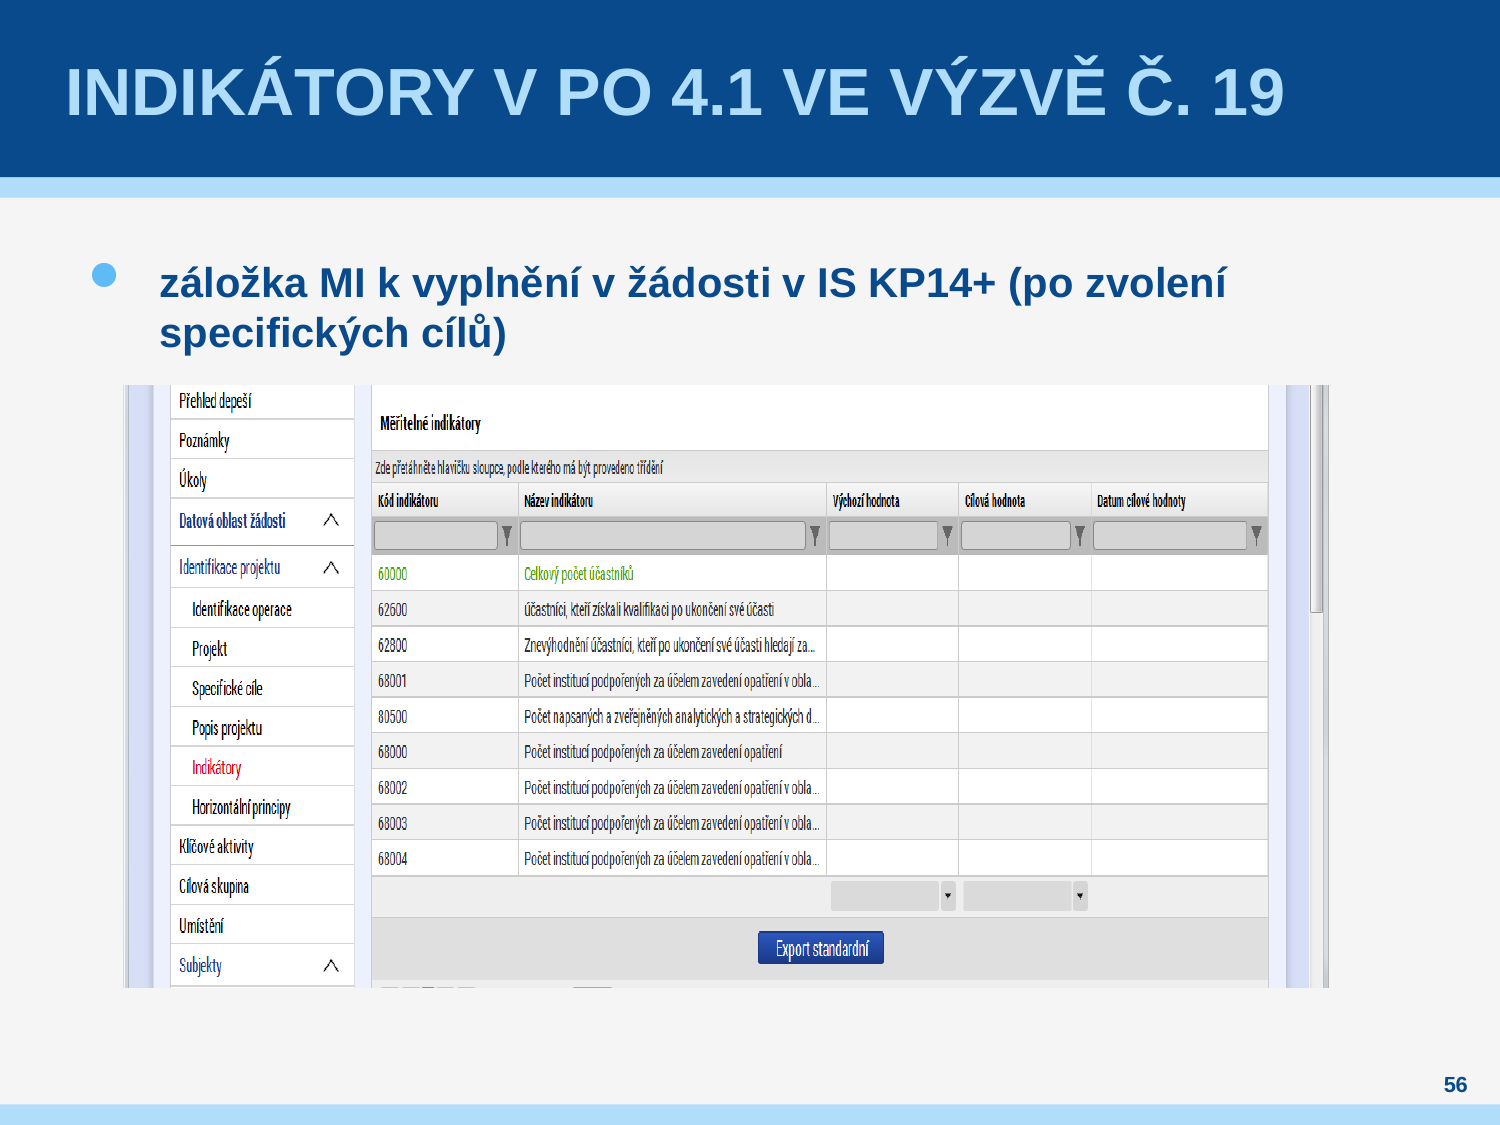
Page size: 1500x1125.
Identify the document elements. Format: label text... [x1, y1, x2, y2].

slide_number 56 [1417, 1068, 1495, 1099]
list záložka MI k vyplnění v žádosti v IS KP14+ (po zvolení specifických cílů) [88, 255, 1412, 1071]
title Indikátory v PO 4.1 ve výzvě č. 19 [59, 0, 1441, 178]
picture [123, 385, 1329, 988]
